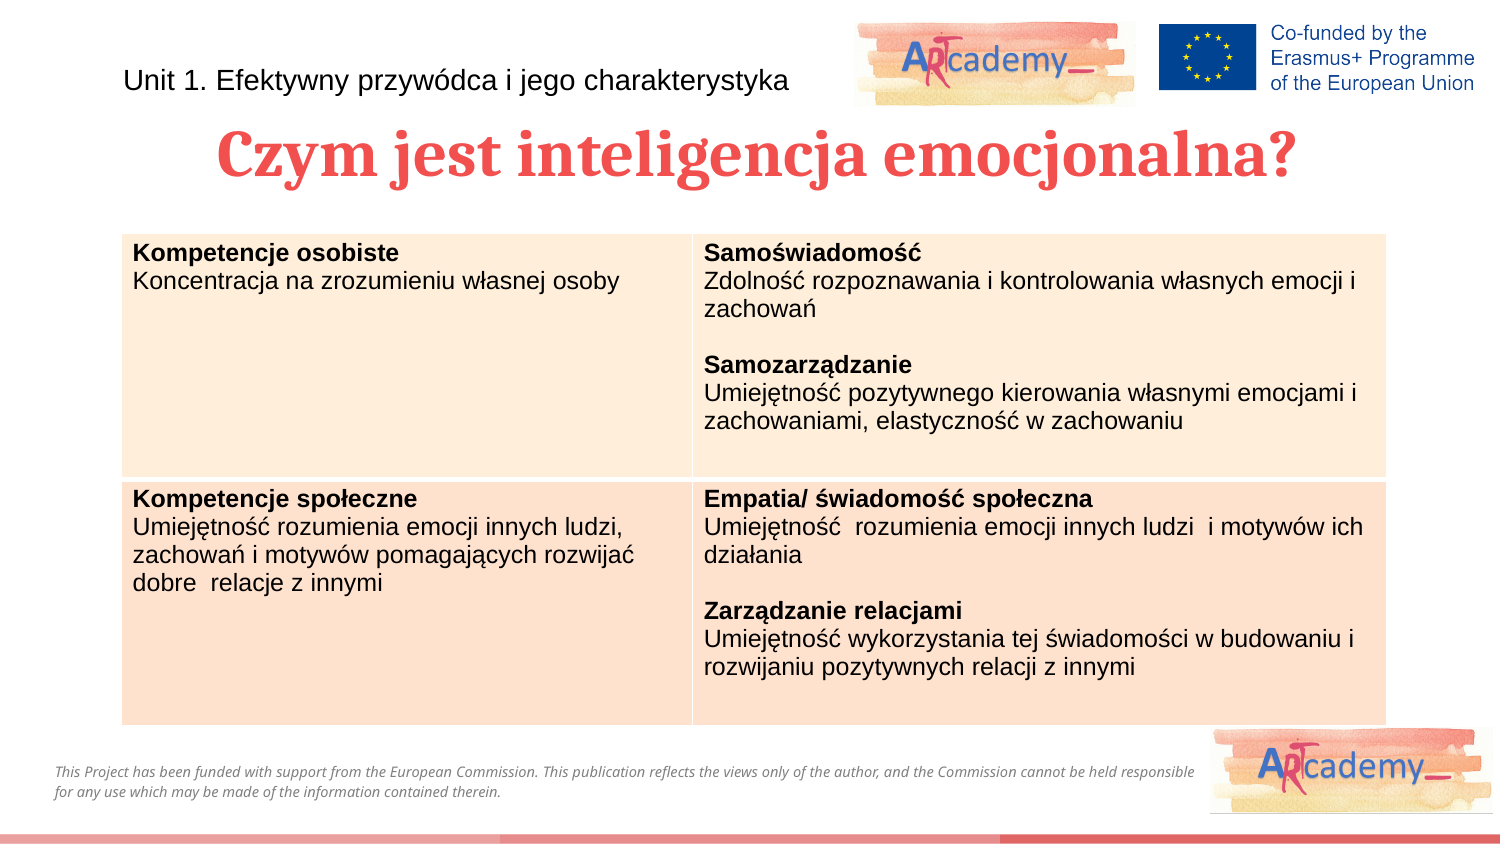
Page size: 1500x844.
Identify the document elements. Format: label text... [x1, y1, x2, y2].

table_header Kompetencje osobiste Koncentracja na zrozumieniu własnej osoby [122, 234, 692, 477]
table_cell Empatia/ świadomość społeczna Umiejętność rozumienia emocji innych ludzi i motywów ich działania Zarządzanie relacjami Umiejętność wykorzystania tej świadomości w budowaniu i rozwijaniu pozytywnych relacji z innymi [693, 482, 1386, 725]
table_cell Kompetencje społeczne Umiejętność rozumienia emocji innych ludzi, zachowań i motywów pomagających rozwijać dobre relacje z innymi [122, 482, 692, 725]
table_header Samoświadomość Zdolność rozpoznawania i kontrolowania własnych emocji i zachowań Samozarządzanie Umiejętność pozytywnego kierowania własnymi emocjami i zachowaniami, elastyczność w zachowaniu [693, 234, 1386, 477]
picture [1158, 24, 1474, 94]
picture [1210, 709, 1493, 844]
picture [854, 2, 1137, 138]
text_box This Project has been funded with support from the European Commission. This publication reflects the views only of the author, and the Commission cannot be held responsible for any use which may be made of the information contained therein. [39, 754, 1205, 799]
title Czym jest inteligencja emocjonalna? [180, 53, 1352, 205]
text_box Unit 1. Efektywny przywódca i jego charakterystyka [108, 53, 849, 104]
